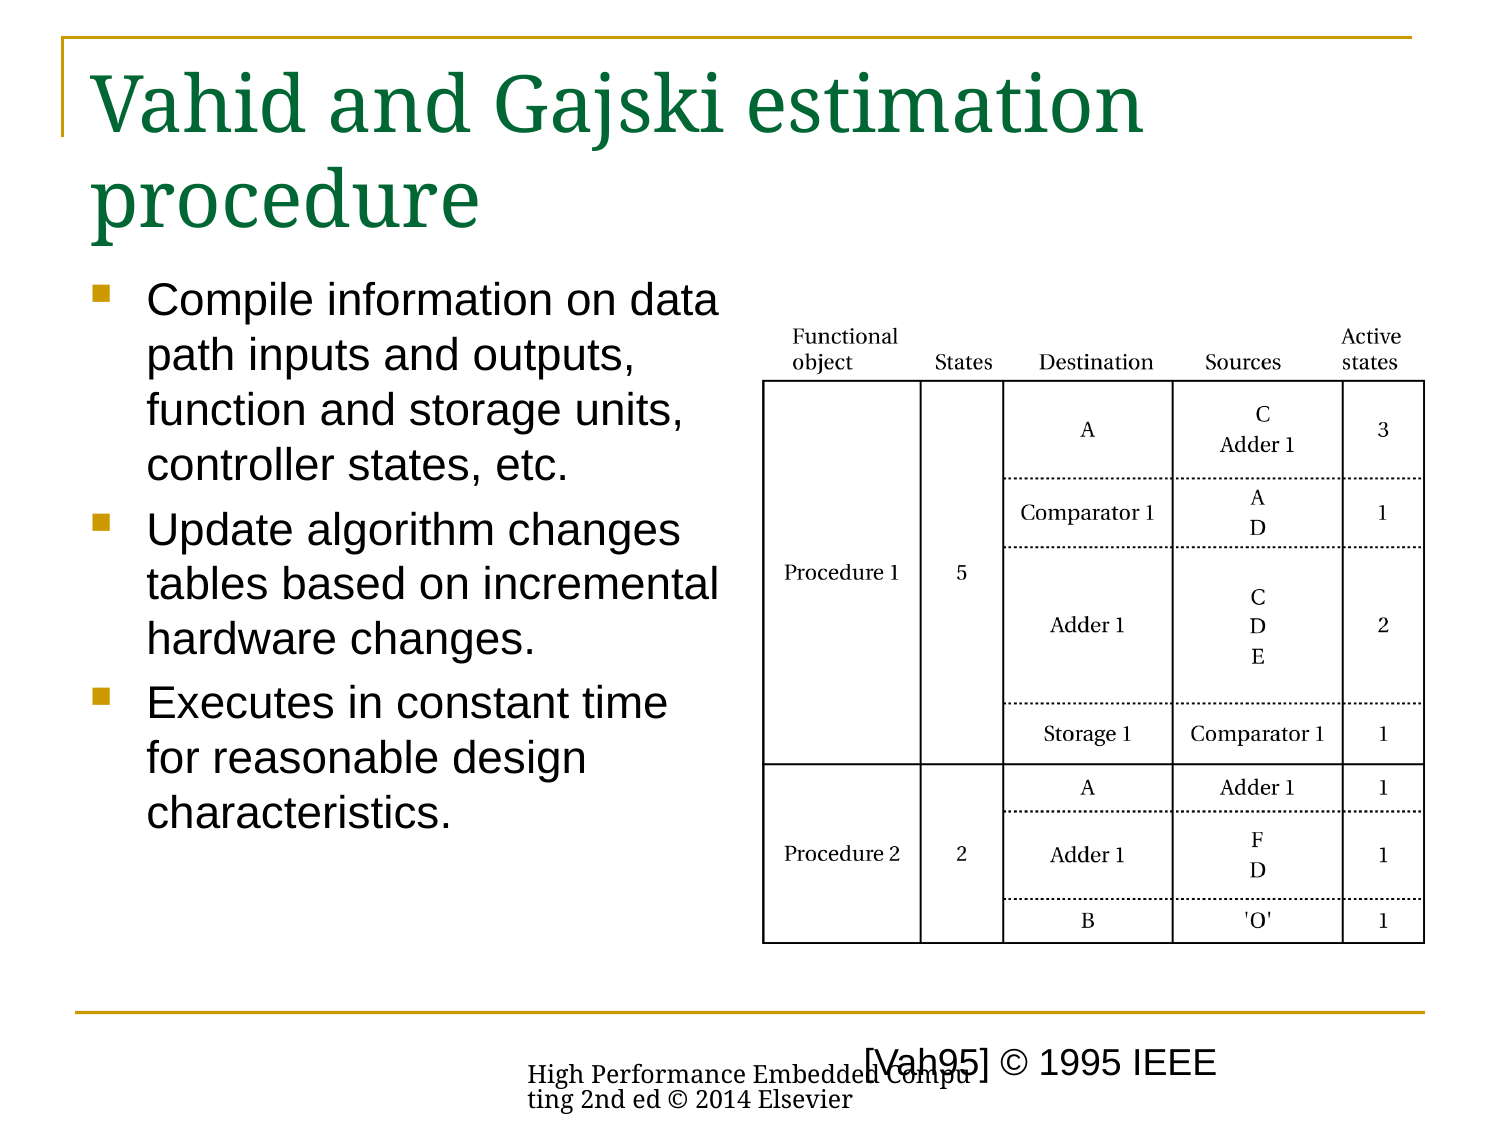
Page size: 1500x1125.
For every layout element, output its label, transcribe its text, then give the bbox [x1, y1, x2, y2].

list Compile information on data path inputs and outputs, function and storage units, controller states, etc. Update algorithm changes tables based on incremental hardware changes. Executes in constant time for reasonable design characteristics. [75, 262, 738, 1006]
title Vahid and Gajski estimation procedure [75, 45, 1425, 233]
footer High Performance Embedded Computing 2nd ed © 2014 Elsevier [512, 1025, 988, 1100]
text_box [Vah95] © 1995 IEEE [848, 1030, 1233, 1091]
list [762, 323, 1426, 944]
